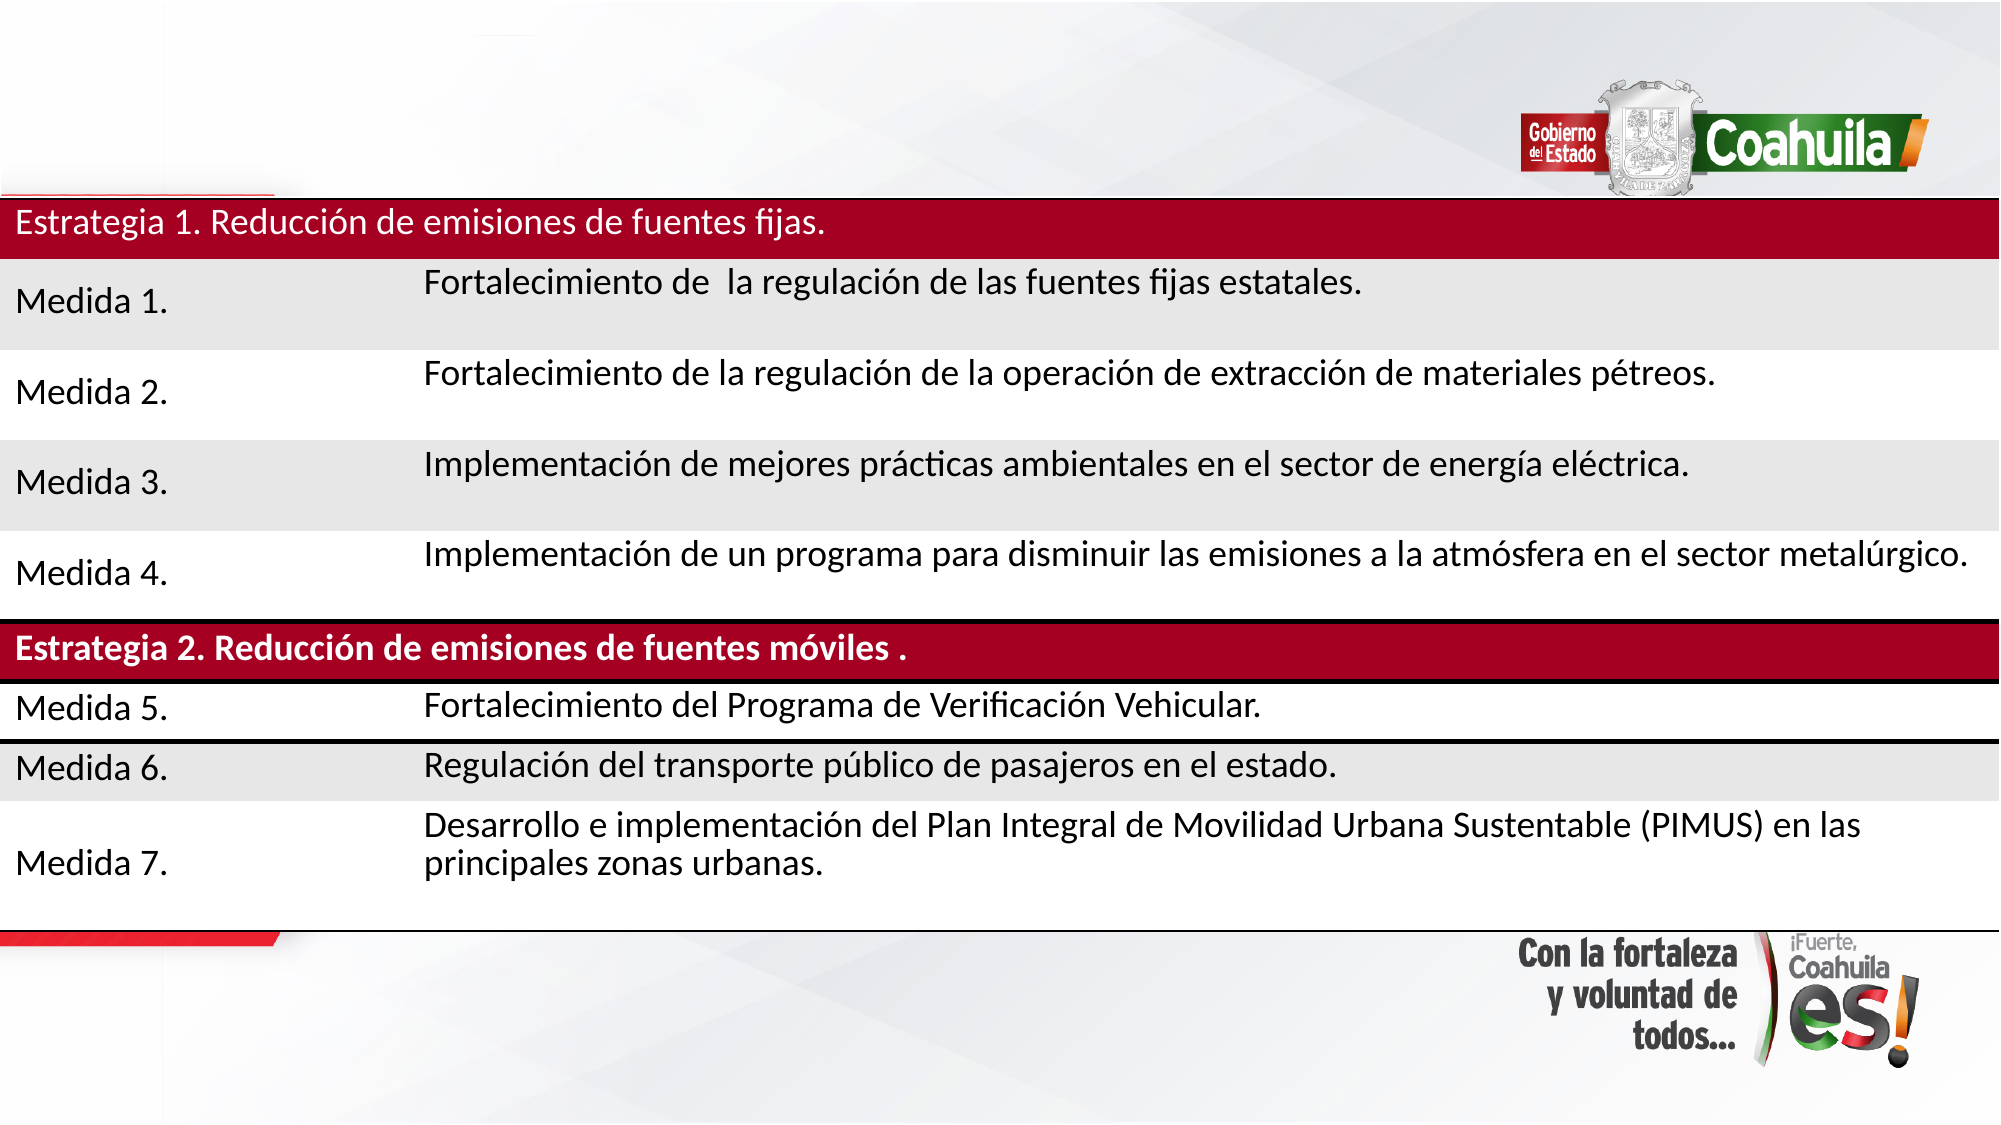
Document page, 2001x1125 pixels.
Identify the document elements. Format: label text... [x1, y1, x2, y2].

table_cell Medida 1. [0, 259, 409, 350]
table_cell Medida 4. [0, 531, 409, 619]
table_cell Medida 3. [0, 440, 409, 531]
table_cell Medida 2. [0, 350, 409, 440]
table_cell Implementación de mejores prácticas ambientales en el sector de energía eléctrica. [409, 440, 1999, 531]
table_header Estrategia 1. Reducción de emisiones de fuentes fijas. [0, 200, 1999, 259]
table_cell Fortalecimiento de la regulación de la operación de extracción de materiales pétreos. [409, 350, 1999, 440]
table_cell Desarrollo e implementación del Plan Integral de Movilidad Urbana Sustentable (PIMUS) en las principales zonas urbanas. [409, 801, 1999, 930]
table_cell Fortalecimiento de la regulación de las fuentes fijas estatales. [409, 259, 1999, 350]
table_cell Medida 6. [0, 744, 409, 801]
table_cell Implementación de un programa para disminuir las emisiones a la atmósfera en el sector metalúrgico. [409, 531, 1999, 619]
picture [0, 930, 2000, 1123]
table_cell Medida 5. [0, 684, 409, 739]
table_cell Medida 7. [0, 801, 409, 930]
picture [1, 2, 2000, 196]
table_cell Estrategia 2. Reducción de emisiones de fuentes móviles . [0, 624, 1999, 679]
table_cell Fortalecimiento del Programa de Verificación Vehicular. [409, 684, 1999, 739]
table_cell Regulación del transporte público de pasajeros en el estado. [409, 744, 1999, 801]
